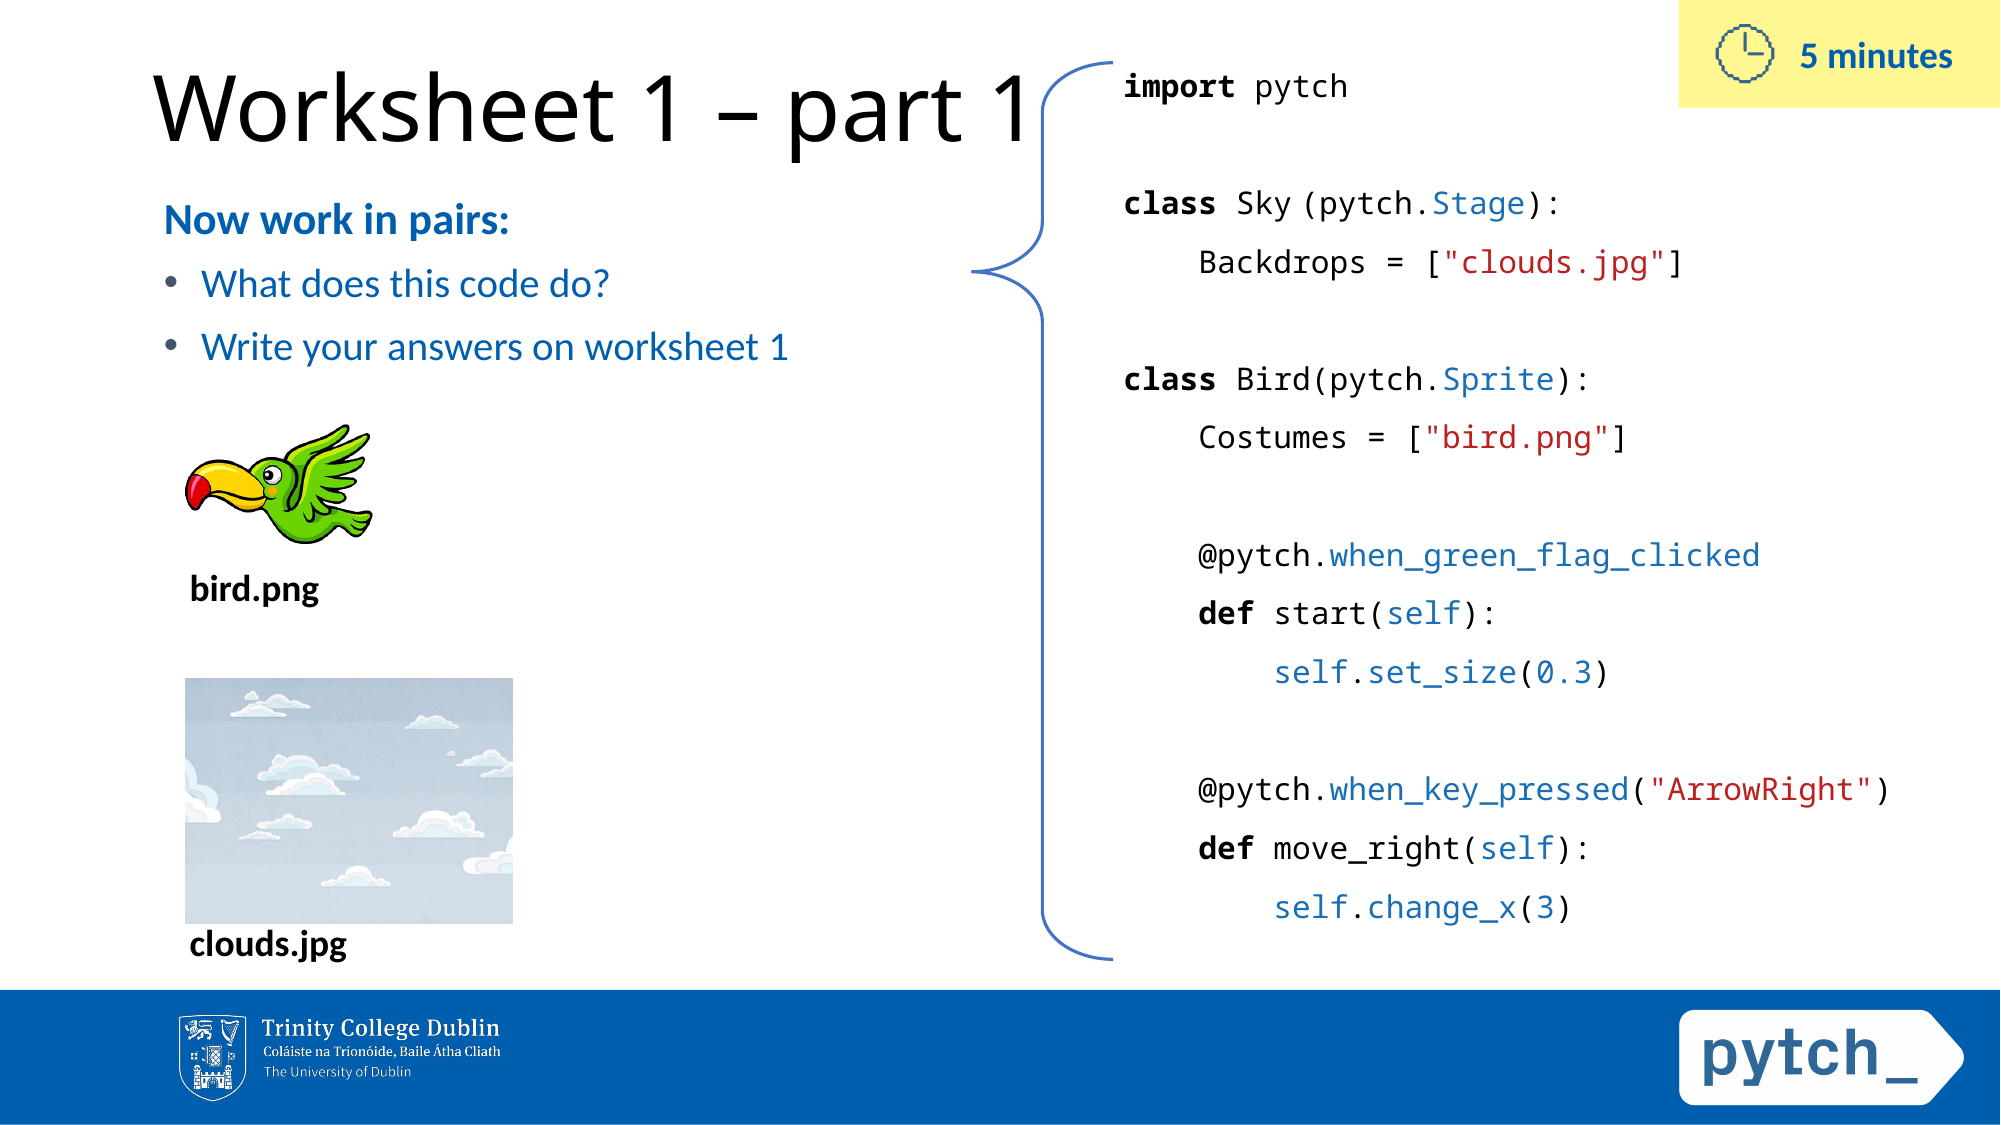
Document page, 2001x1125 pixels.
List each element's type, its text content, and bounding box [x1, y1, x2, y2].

title Worksheet 1 – part 1 [137, 33, 1678, 189]
text_box [971, 61, 1114, 961]
list import pytch class Sky (pytch.Stage): Backdrops = ["clouds.jpg"] class Bird(pytch.Sprite): Costumes = ["bird.png"] @pytch.when_green_flag_clicked def start(self): self.set_size(0.3) @pytch.when_key_pressed("ArrowRight") def move_right(self): self.change_x(3) [1114, 62, 1926, 960]
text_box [1678, 0, 2000, 108]
picture [1590, 894, 2001, 1125]
list What does this code do? Write your answers on worksheet 1 [148, 255, 840, 410]
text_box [174, 421, 513, 973]
picture [178, 1014, 502, 1102]
text_box Now work in pairs: [148, 188, 876, 255]
